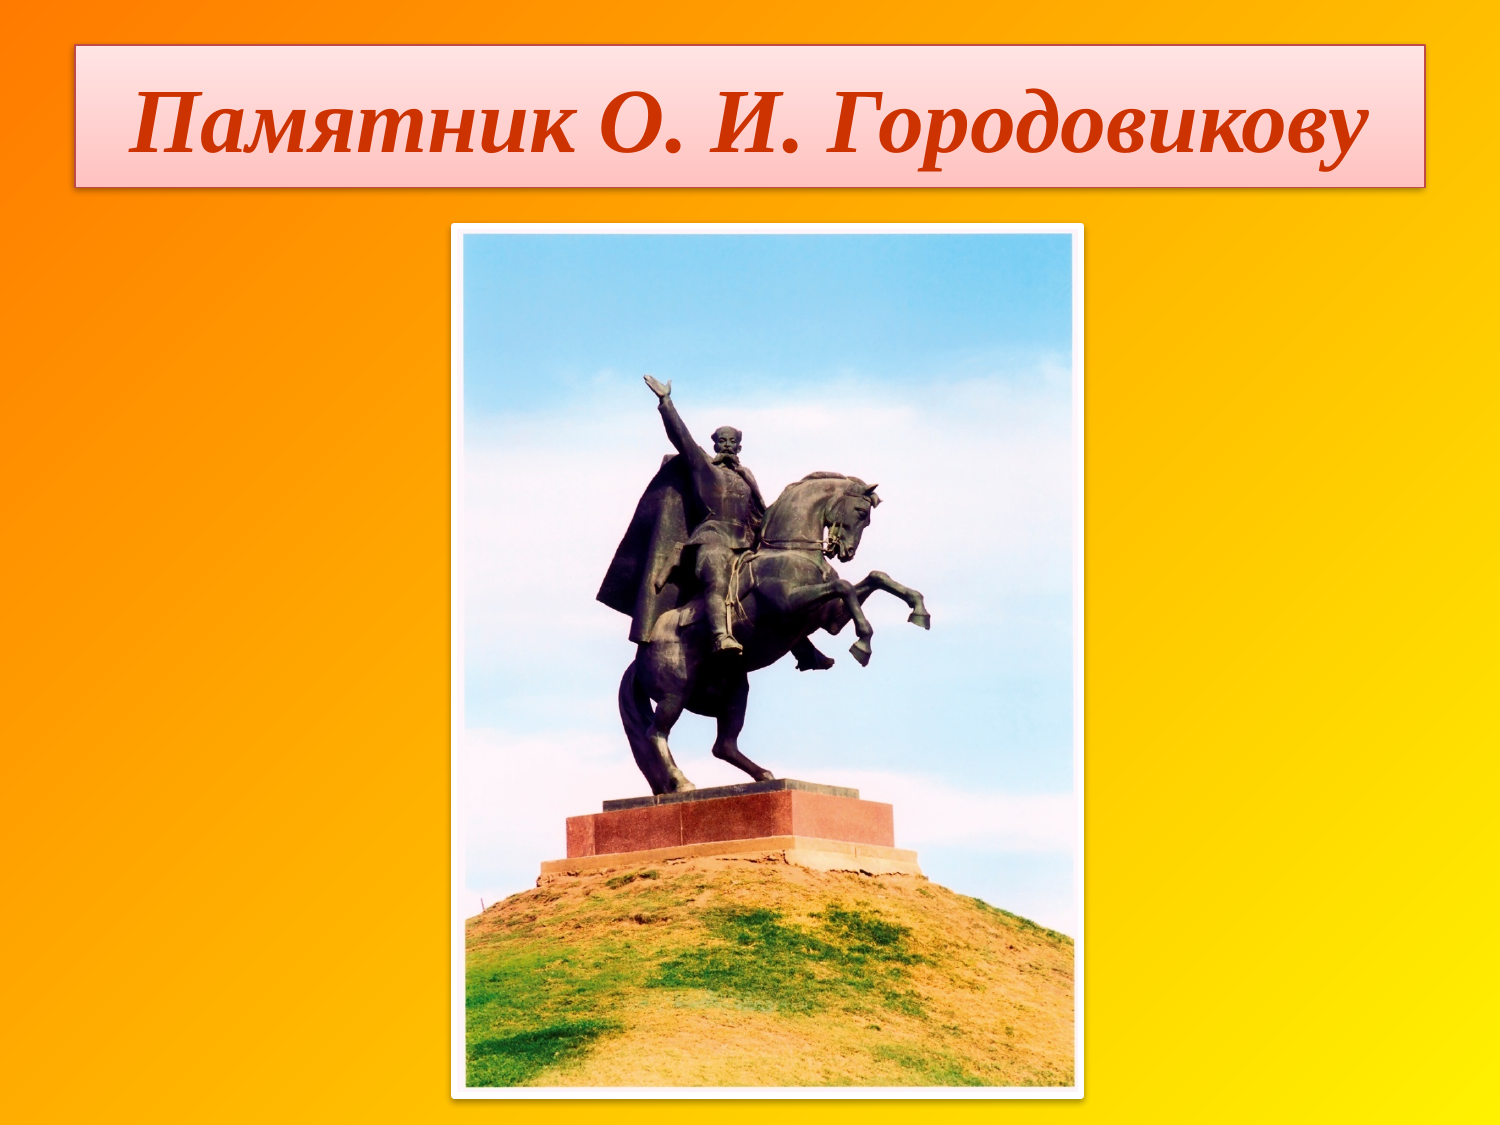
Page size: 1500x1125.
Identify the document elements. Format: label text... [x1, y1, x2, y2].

title Памятник О. И. Городовикову [74, 44, 1426, 188]
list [456, 228, 1079, 1093]
